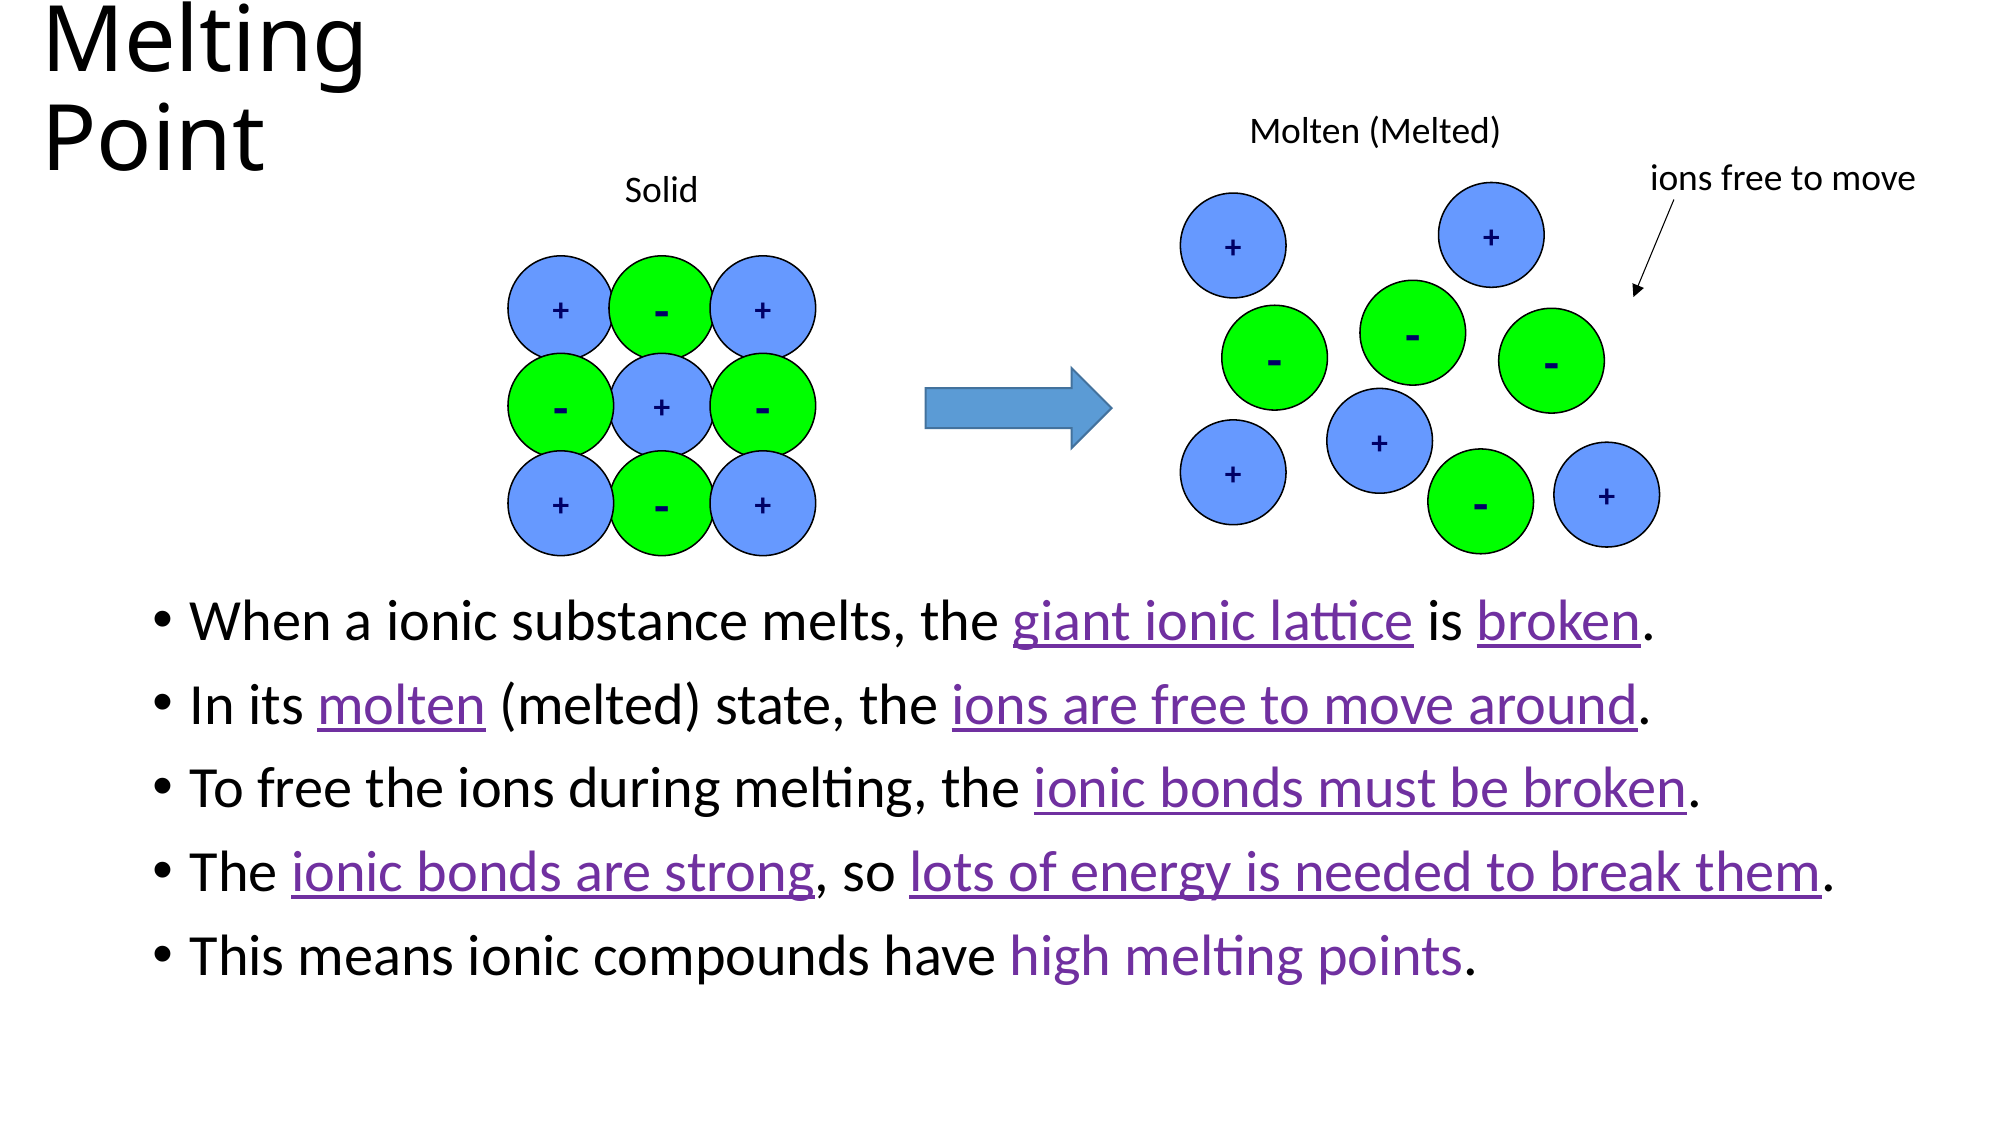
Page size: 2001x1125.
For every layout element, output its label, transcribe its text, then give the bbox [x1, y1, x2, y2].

text_box Solid [610, 157, 714, 218]
text_box [924, 365, 1114, 451]
list When a ionic substance melts, the giant ionic lattice is broken. In its molten (melted) state, the ions are free to move around. To free the ions during melting, the ionic bonds must be broken. The ionic bonds are strong, so lots of energy is needed to break them. This means ionic compounds have high melting points. [137, 582, 1863, 1014]
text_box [1180, 182, 1660, 554]
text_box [507, 255, 816, 556]
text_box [1633, 199, 1674, 297]
text_box ions free to move [1635, 145, 1932, 206]
text_box Molten (Melted) [1234, 98, 1517, 159]
title Melting Point [25, 0, 614, 200]
